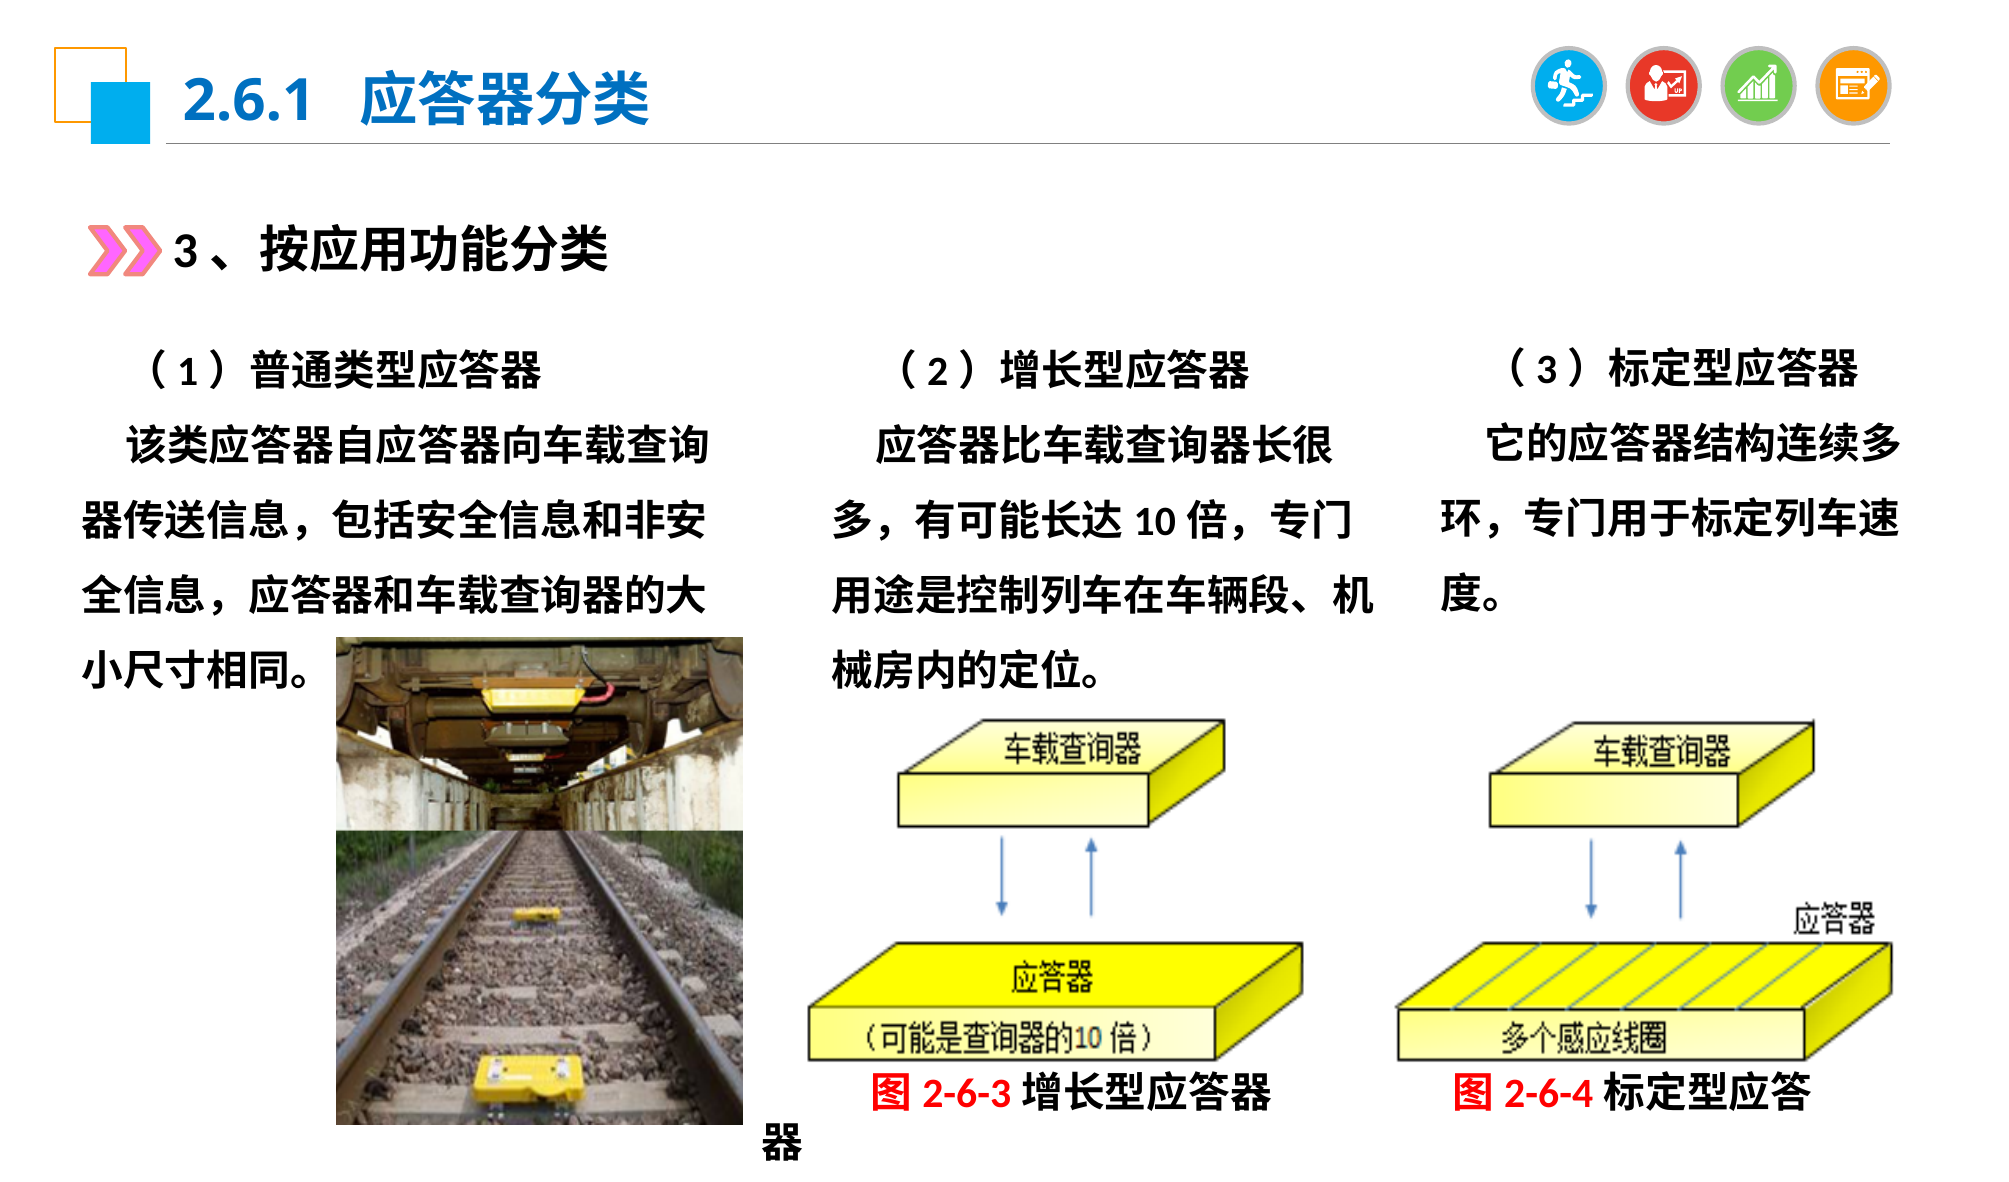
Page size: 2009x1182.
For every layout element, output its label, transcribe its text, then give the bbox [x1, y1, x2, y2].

text_box （1）普通类型应答器 该类应答器自应答器向车载查询器传送信息，包括安全信息和非安全信息，应答器和车载查询器的大小尺寸相同。 [66, 311, 747, 702]
picture [781, 695, 1931, 1079]
text_box 图2-6-3增长型应答器 图2-6-4标定型应答器 [746, 1058, 1844, 1174]
picture [335, 637, 743, 1126]
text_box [89, 209, 623, 287]
text_box （3）标定型应答器 它的应答器结构连续多环，专门用于标定列车速度。 [1425, 309, 1965, 625]
text_box （2）增长型应答器 应答器比车载查询器长很多，有可能长达10倍，专门用途是控制列车在车辆段、机械房内的定位。 [816, 311, 1391, 694]
text_box 2.6.1 应答器分类 [162, 51, 672, 142]
